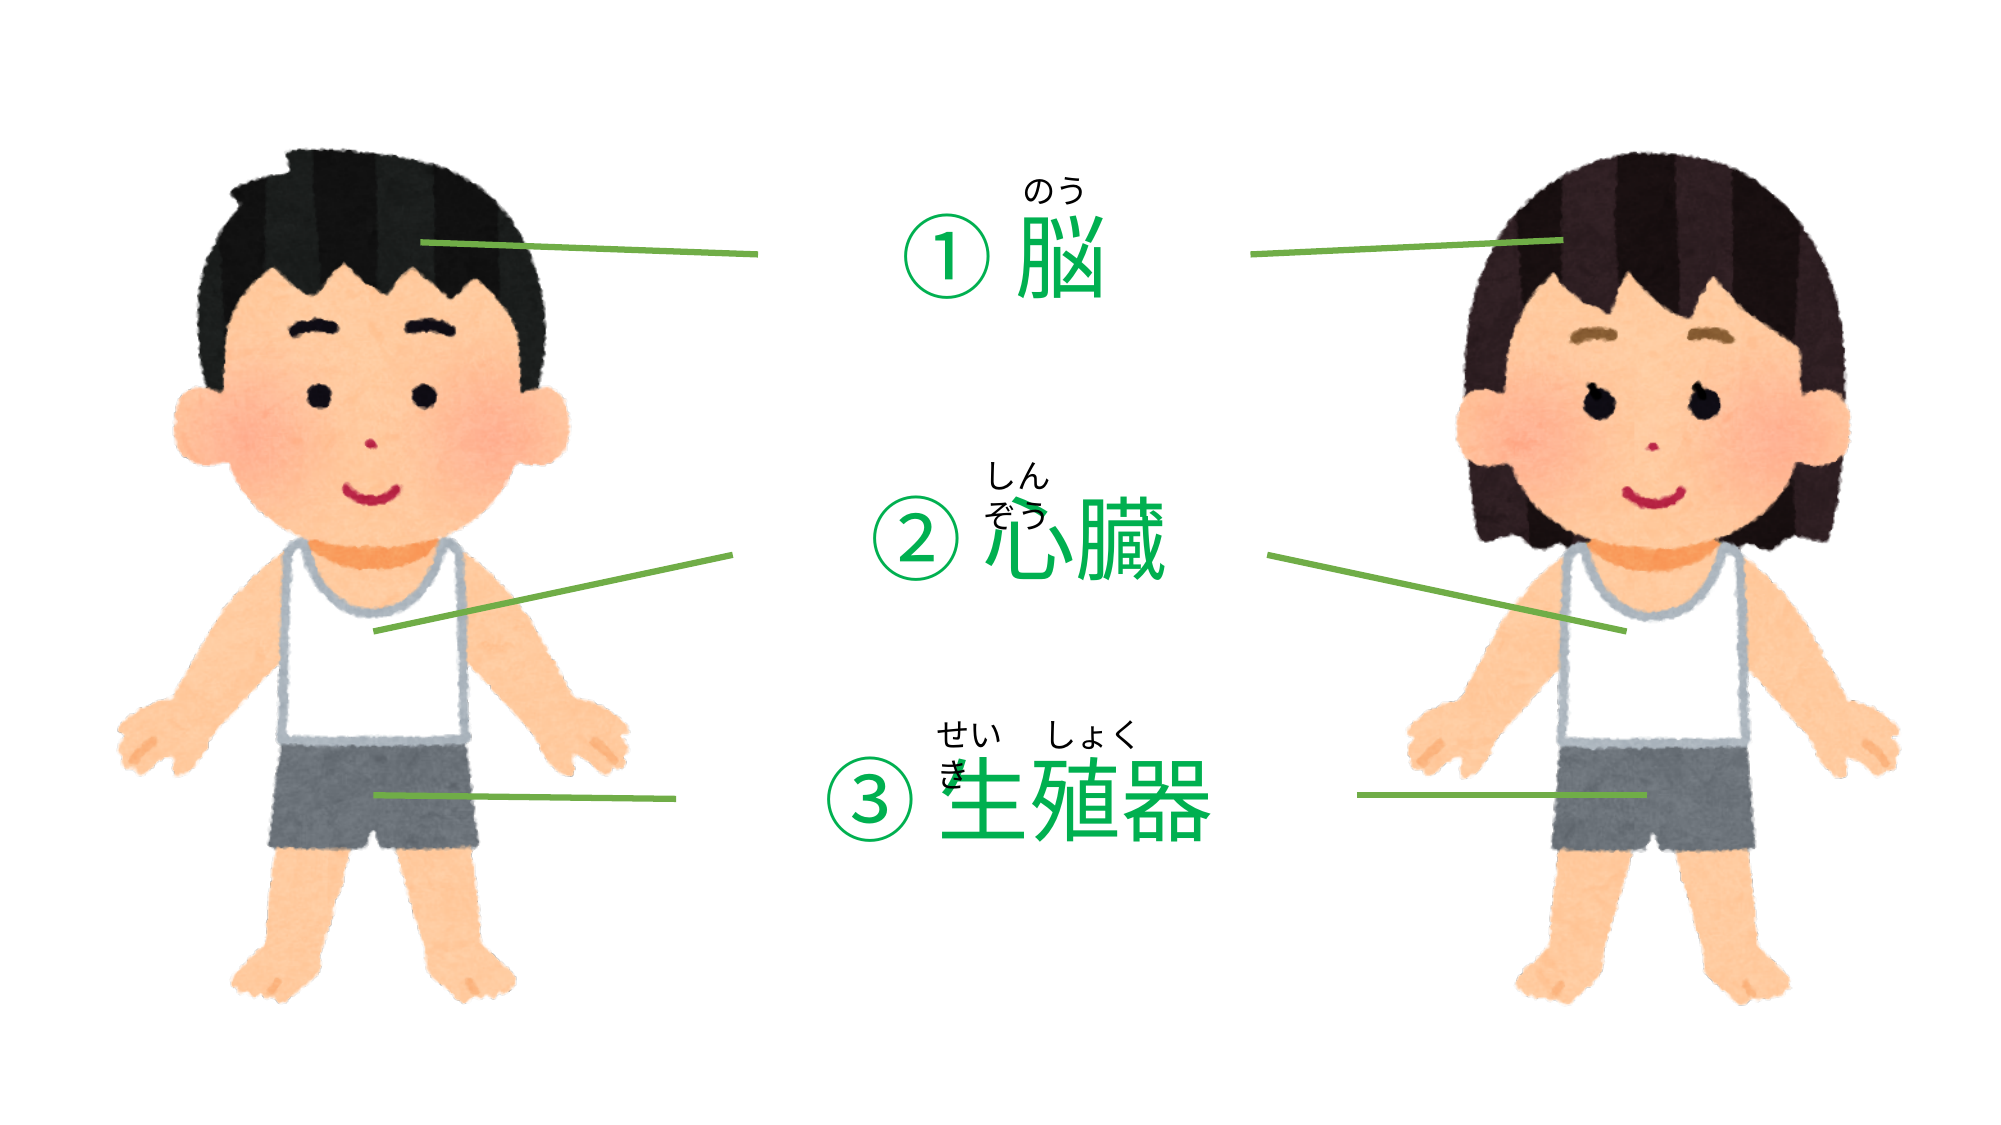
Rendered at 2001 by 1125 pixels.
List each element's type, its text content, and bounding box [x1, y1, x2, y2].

text_box のう [1007, 163, 1203, 218]
text_box せい しょく き [921, 706, 1225, 802]
picture [46, 100, 715, 1056]
text_box ③生殖器 [715, 735, 1329, 861]
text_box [1250, 239, 1564, 256]
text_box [1267, 554, 1627, 632]
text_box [373, 795, 677, 799]
text_box ①脳 [757, 191, 1251, 317]
text_box ②心臓 [715, 473, 1329, 599]
picture [1329, 102, 1999, 1059]
text_box しん ぞう [969, 447, 1164, 543]
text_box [420, 242, 758, 255]
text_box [373, 554, 733, 632]
